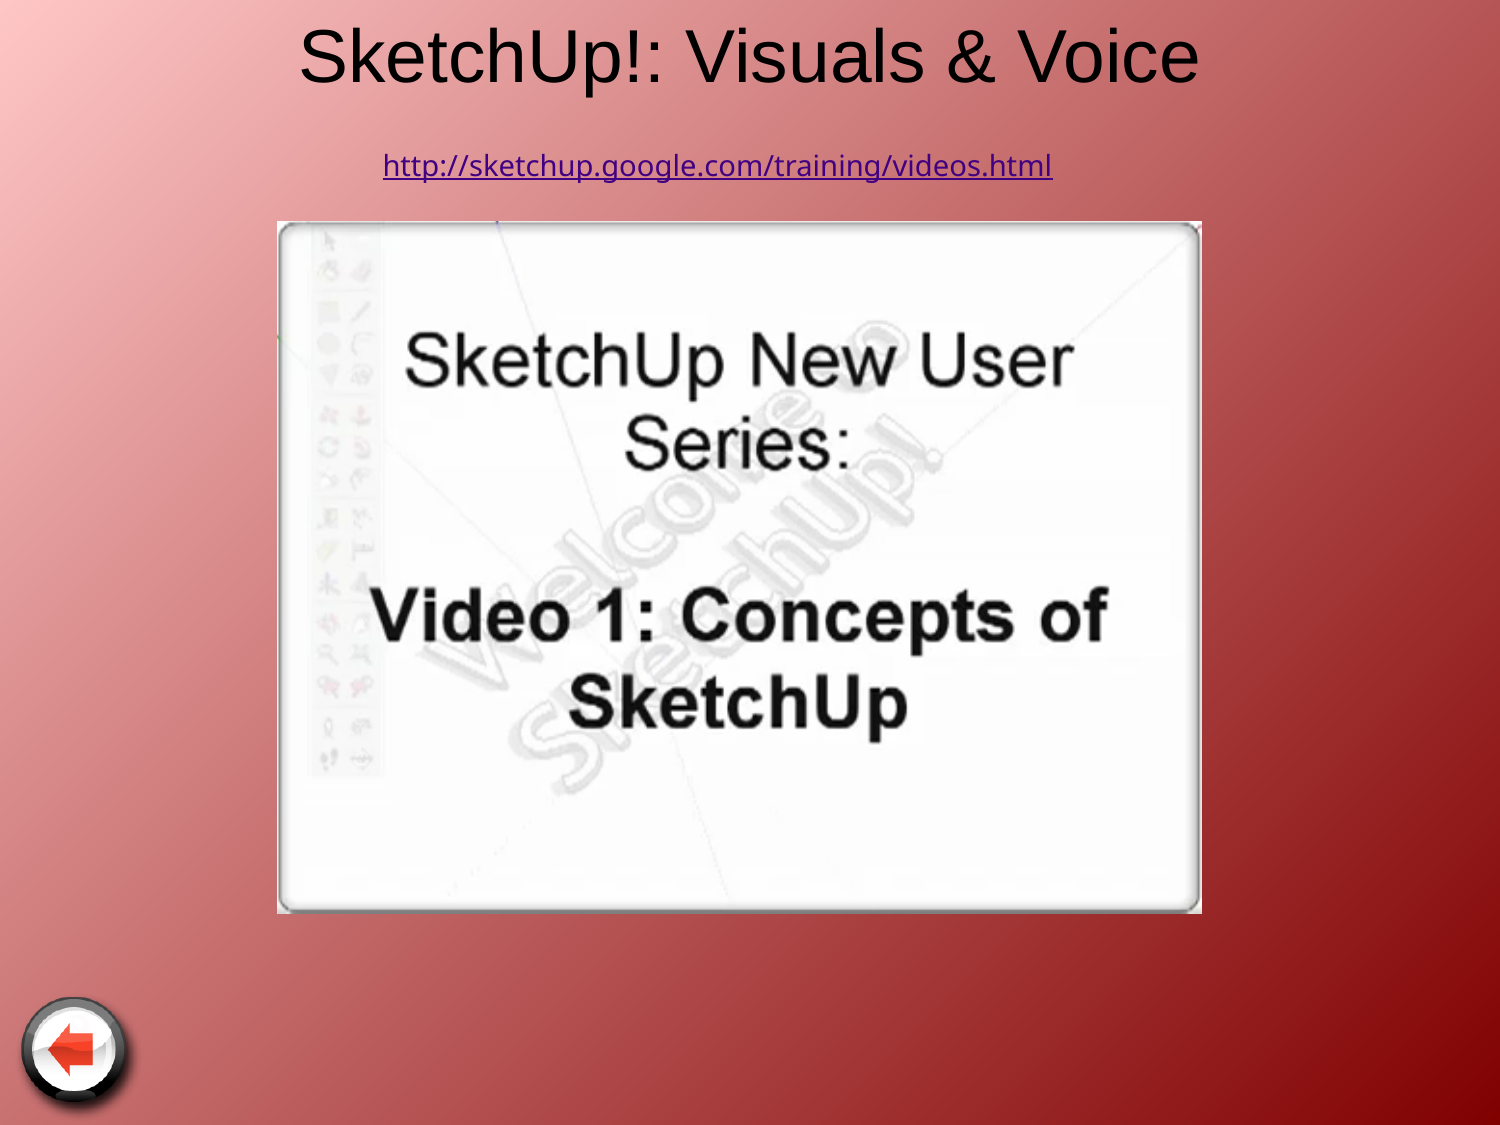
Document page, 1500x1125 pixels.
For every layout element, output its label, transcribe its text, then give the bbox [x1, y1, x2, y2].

text_box SketchUp!: Visuals & Voice [0, 0, 1500, 105]
picture [0, 975, 147, 1122]
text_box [276, 220, 1203, 915]
text_box http://sketchup.google.com/training/videos.html [367, 139, 1118, 194]
